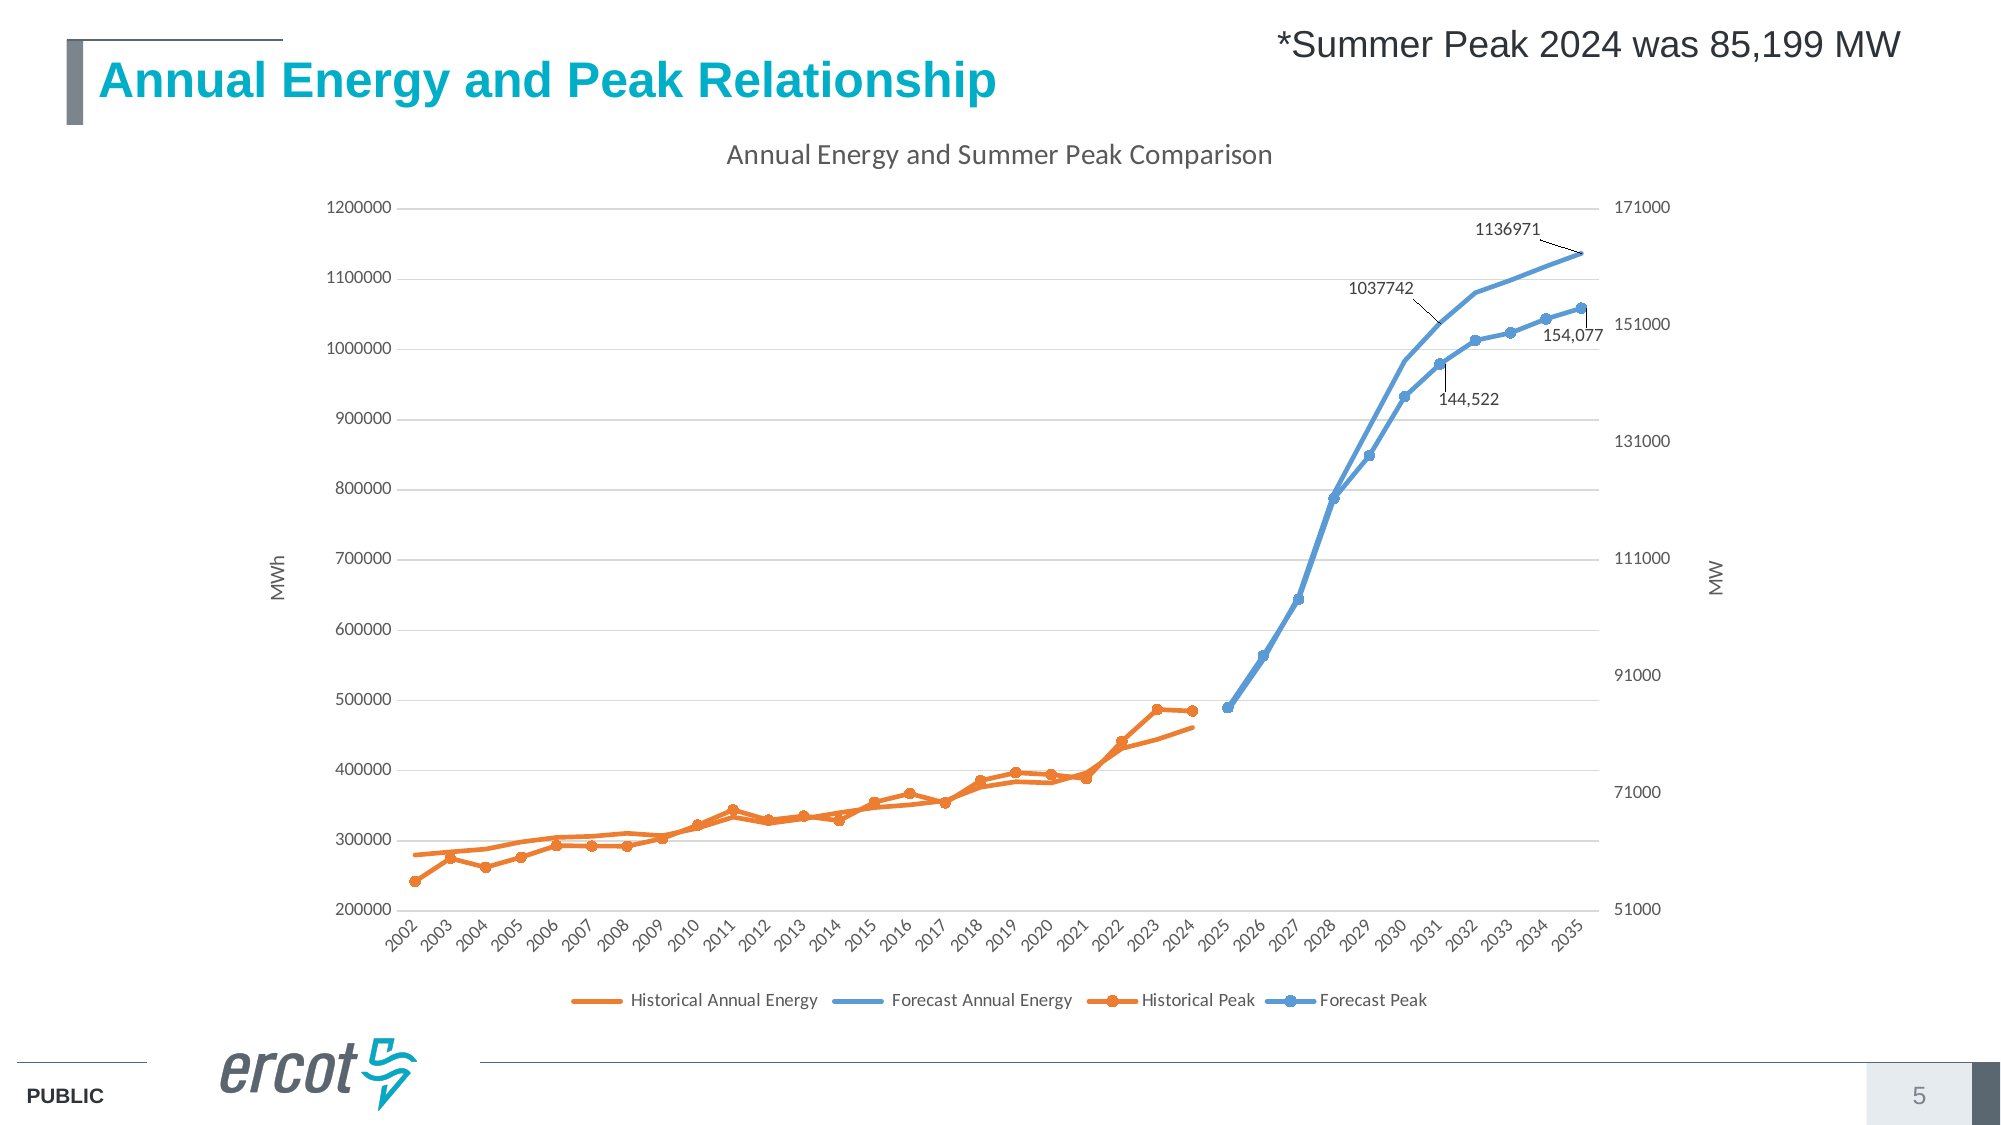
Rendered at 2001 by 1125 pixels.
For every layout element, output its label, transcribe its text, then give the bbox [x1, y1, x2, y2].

slide_number 5 [1866, 1076, 1973, 1113]
text_box *Summer Peak 2024 was 85,199 MW [1262, 12, 2000, 73]
picture [215, 1032, 421, 1117]
title Annual Energy and Peak Relationship [83, 39, 1934, 125]
chart [235, 108, 1765, 1017]
